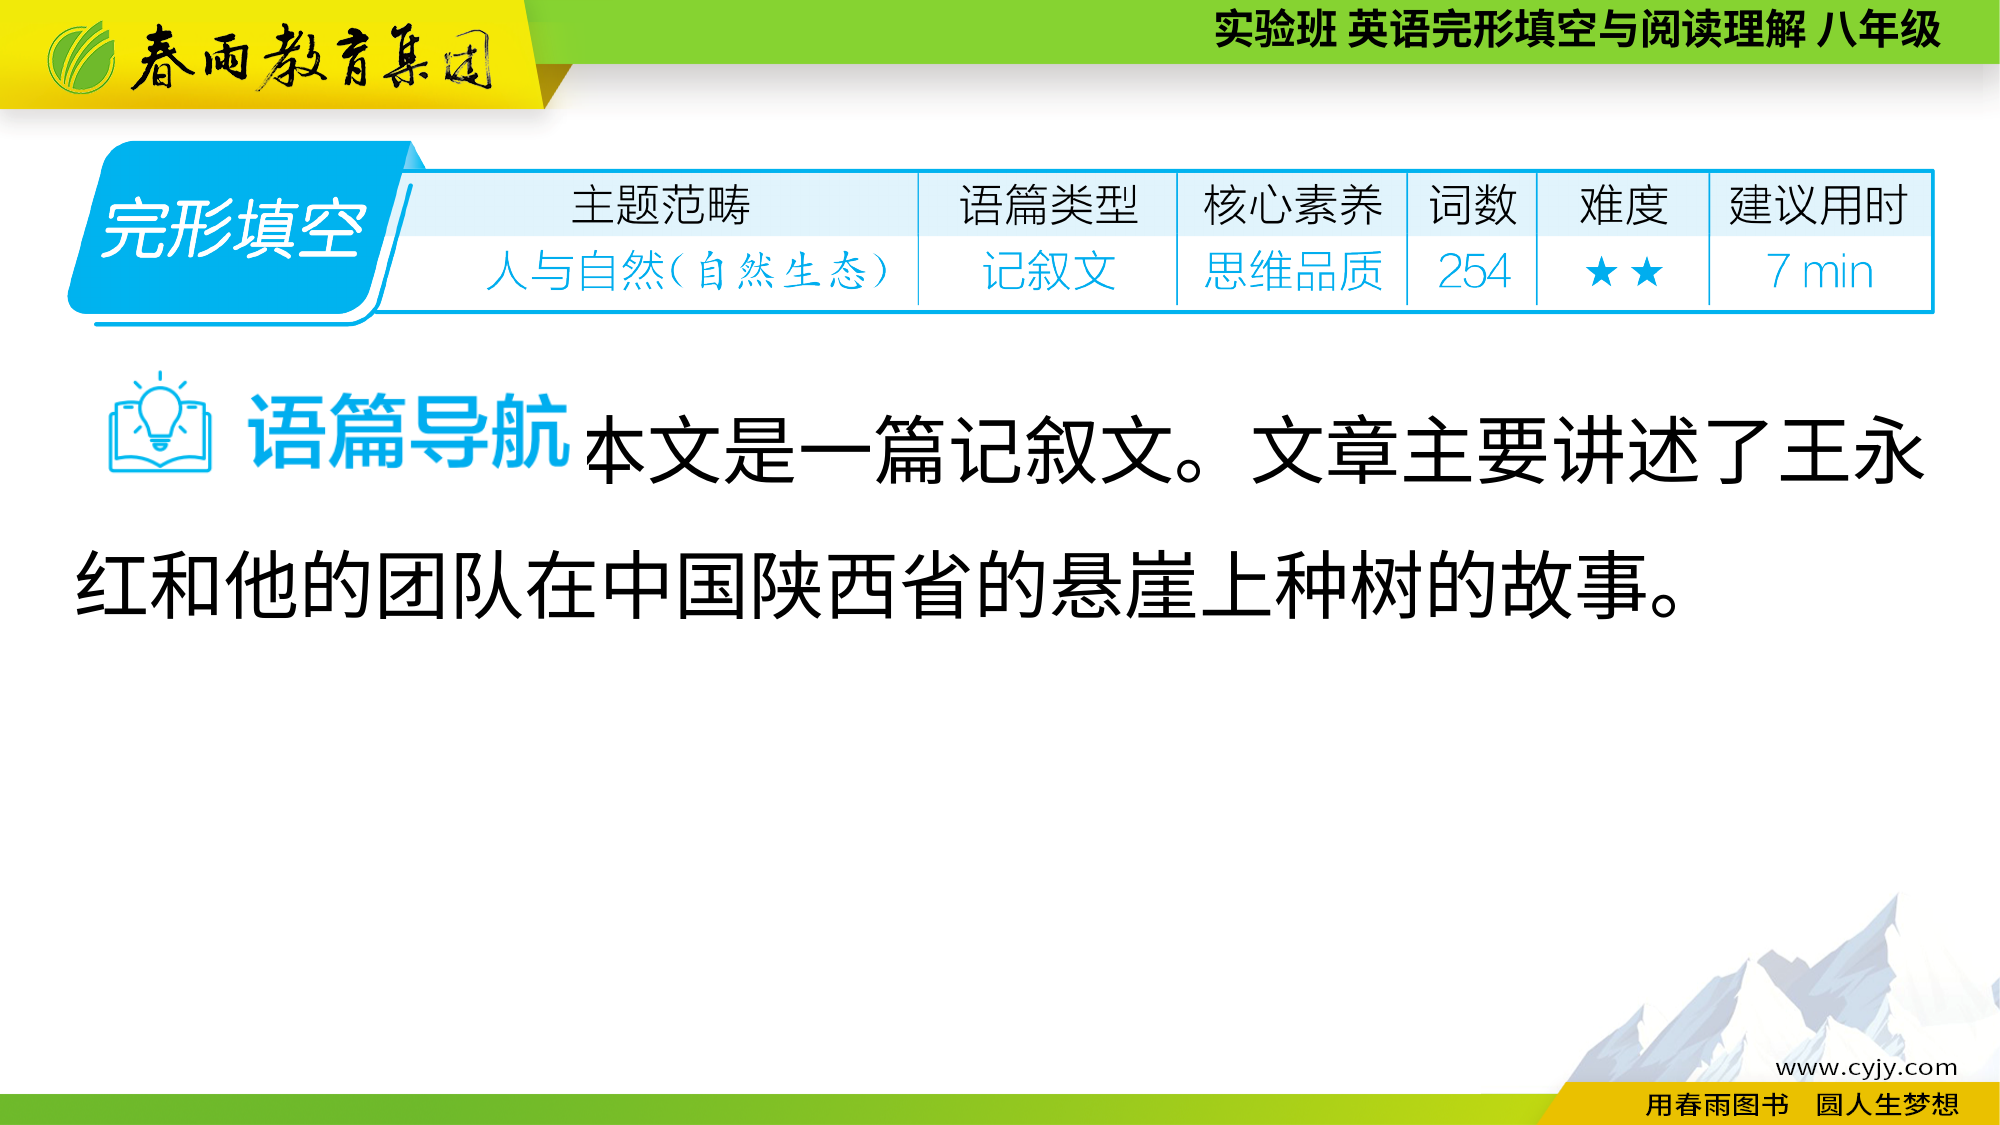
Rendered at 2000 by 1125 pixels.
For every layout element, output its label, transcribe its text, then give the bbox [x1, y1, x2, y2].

list 本文是一篇记叙文。文章主要讲述了王永红和他的团队在中国陕西省的悬崖上种树的故事。 [59, 351, 1944, 622]
picture [0, 0, 2000, 1125]
